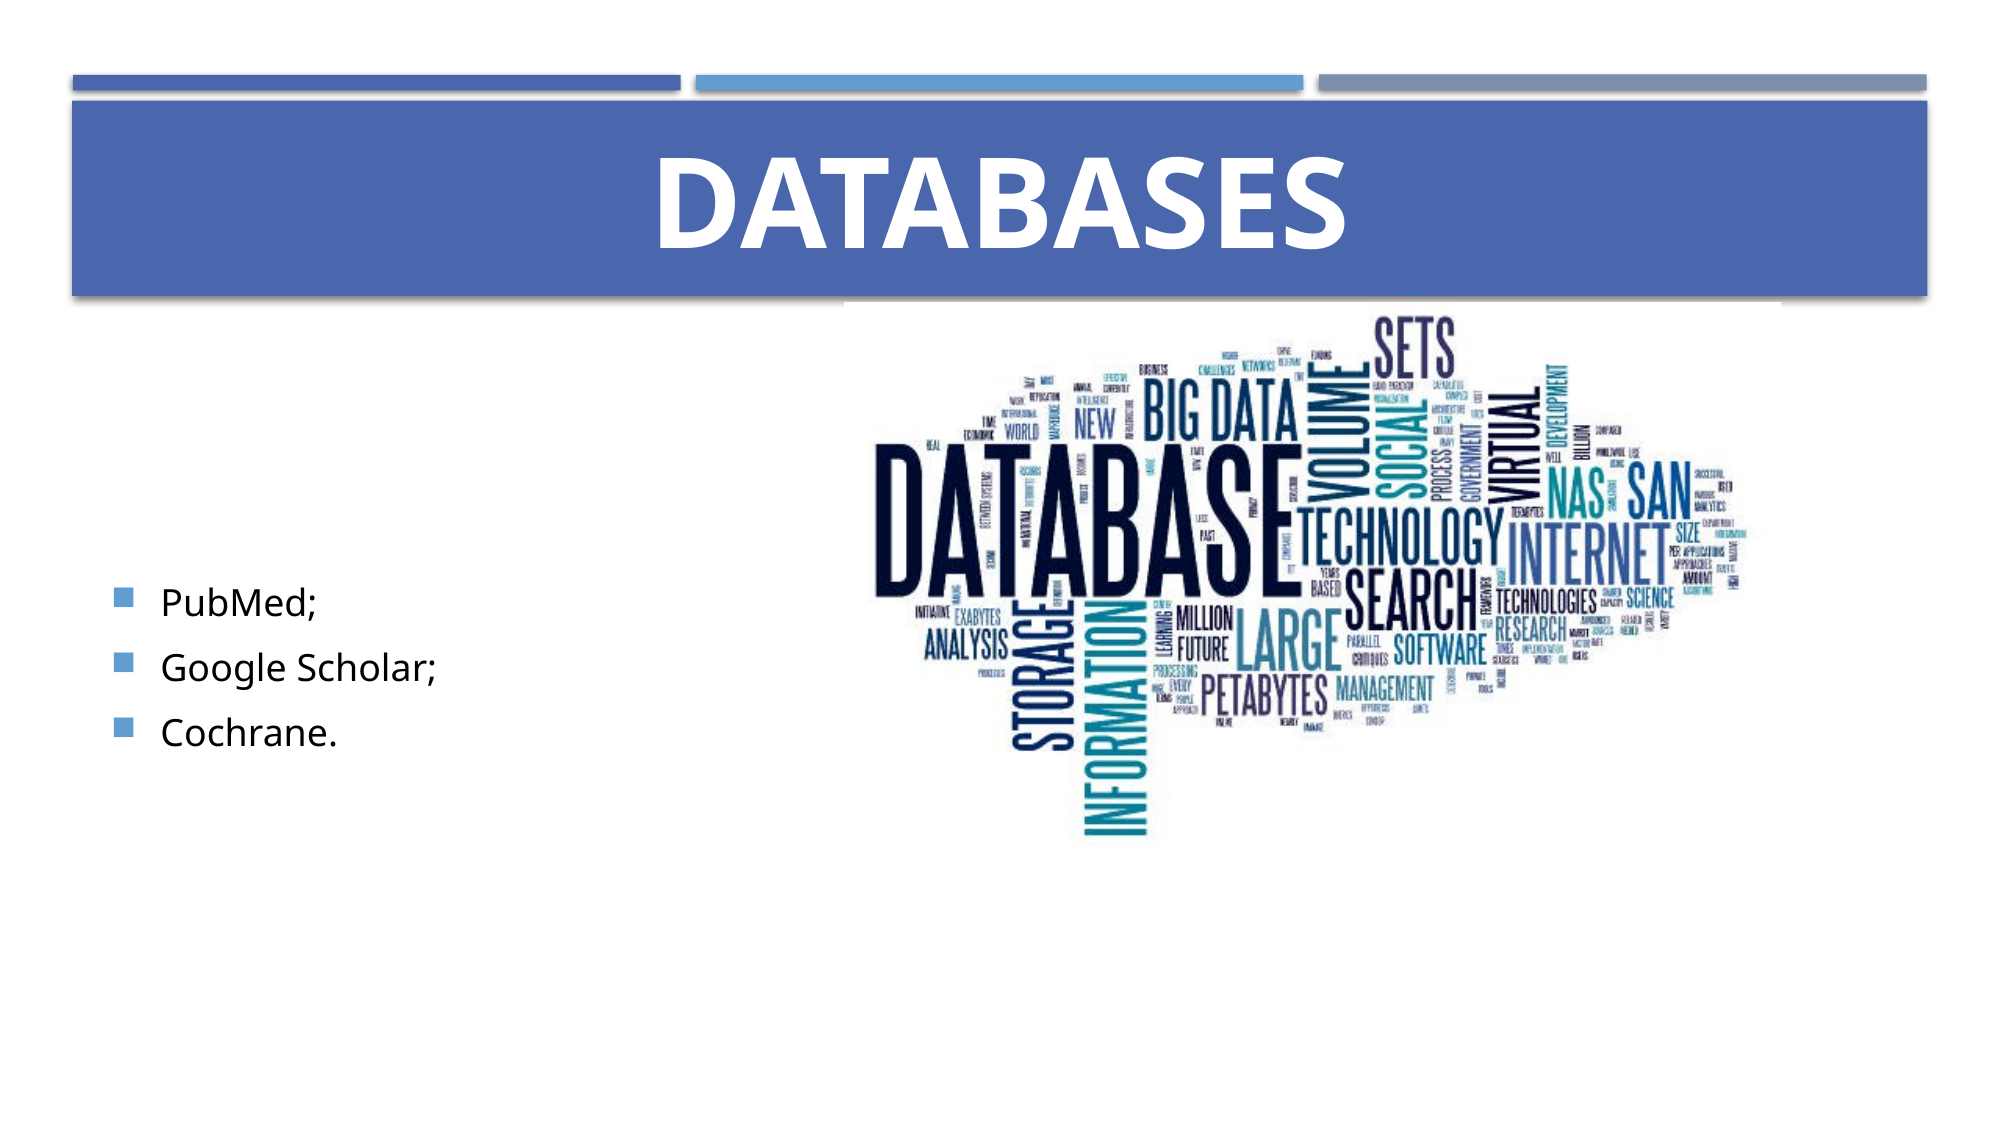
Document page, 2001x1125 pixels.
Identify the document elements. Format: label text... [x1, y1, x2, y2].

title Databases [95, 115, 1905, 282]
list PubMed; Google Scholar; Cochrane. [95, 357, 1905, 962]
picture [843, 302, 1781, 849]
